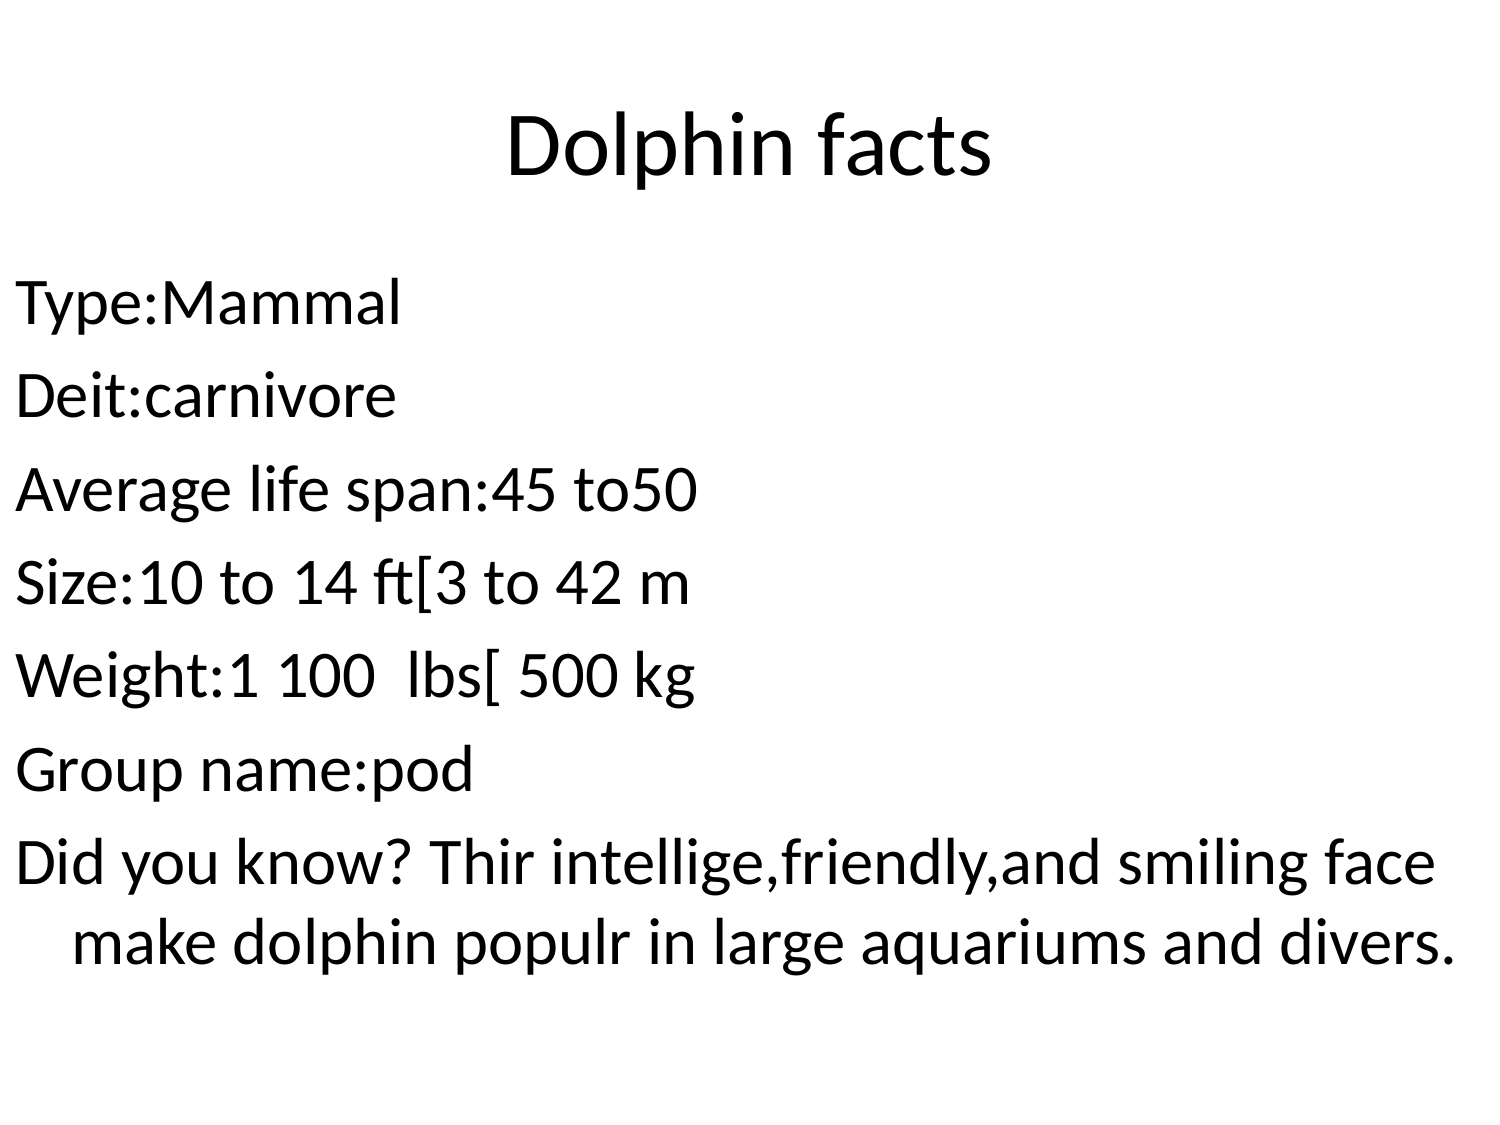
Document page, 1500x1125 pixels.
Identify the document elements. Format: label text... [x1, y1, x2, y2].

title Dolphin facts [75, 45, 1425, 233]
list Type:Mammal Deit:carnivore Average life span:45 to50 Size:10 to 14 ft[3 to 42 m Weight:1 100 lbs[ 500 kg Group name:pod Did you know? Thir intellige,friendly,and smiling face make dolphin populr in large aquariums and divers. [0, 249, 1475, 1125]
